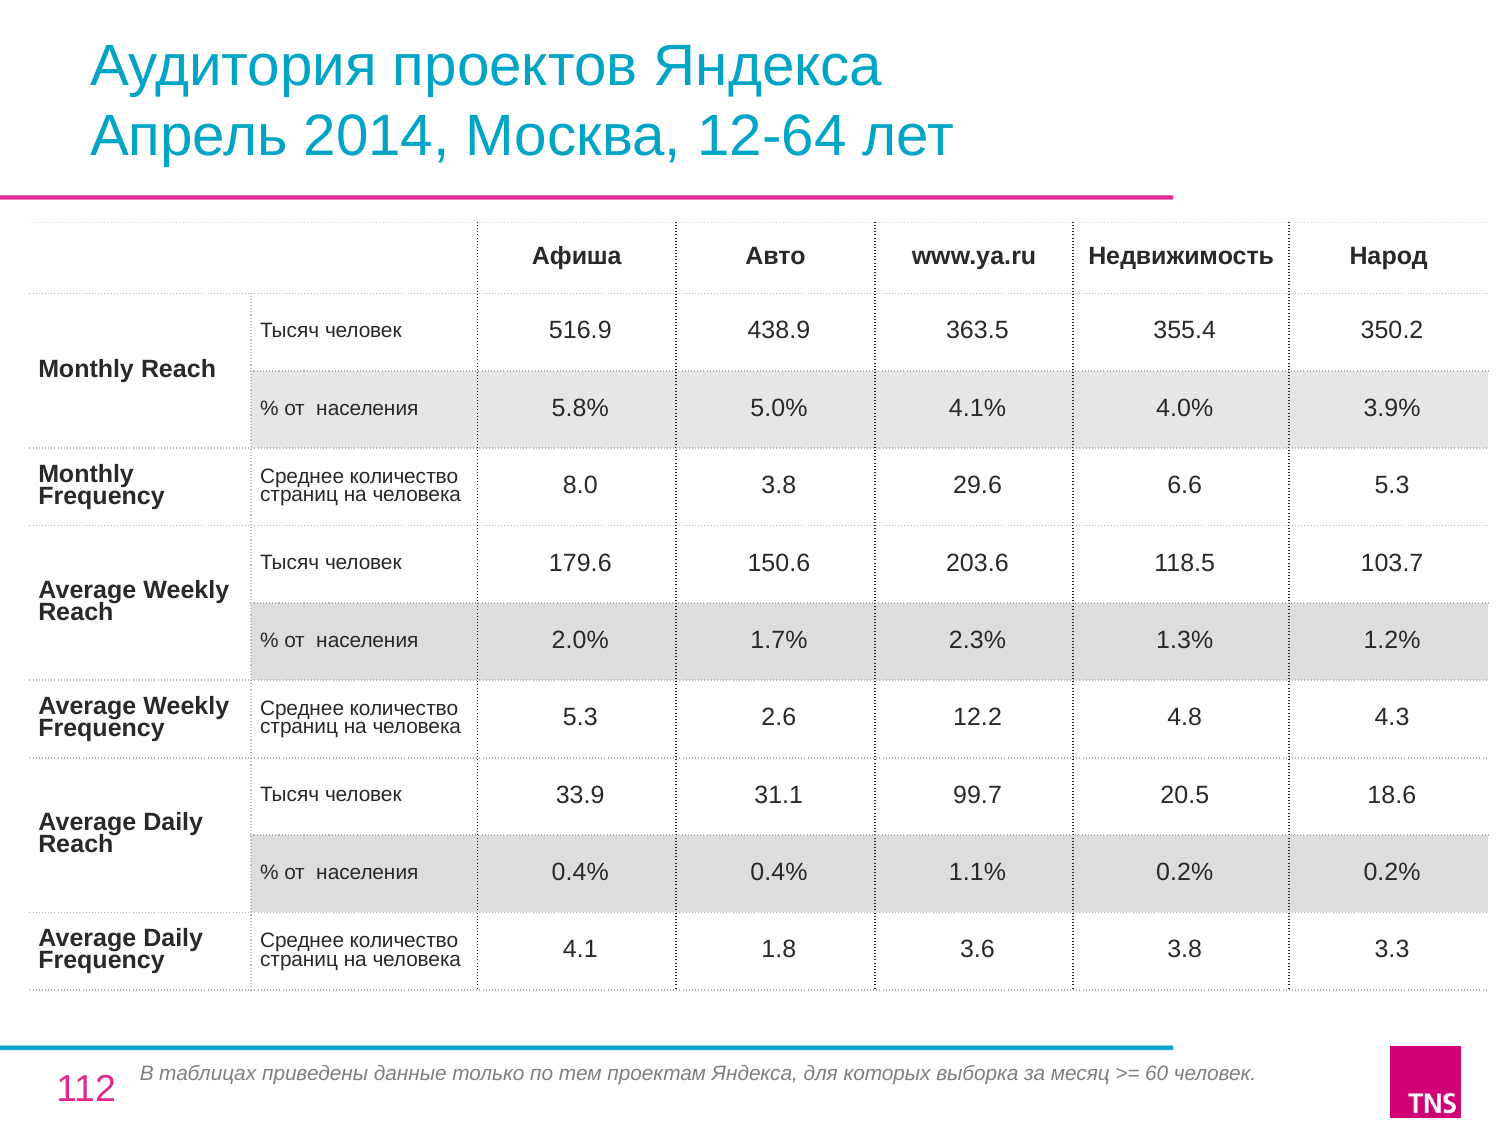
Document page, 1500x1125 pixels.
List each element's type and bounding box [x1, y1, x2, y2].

title [74, 8, 1476, 187]
picture [0, 0, 1500, 1125]
text_box [124, 1052, 1463, 1092]
table_cell [29, 294, 1488, 990]
table_header [29, 223, 1488, 294]
slide_number [40, 1055, 392, 1125]
